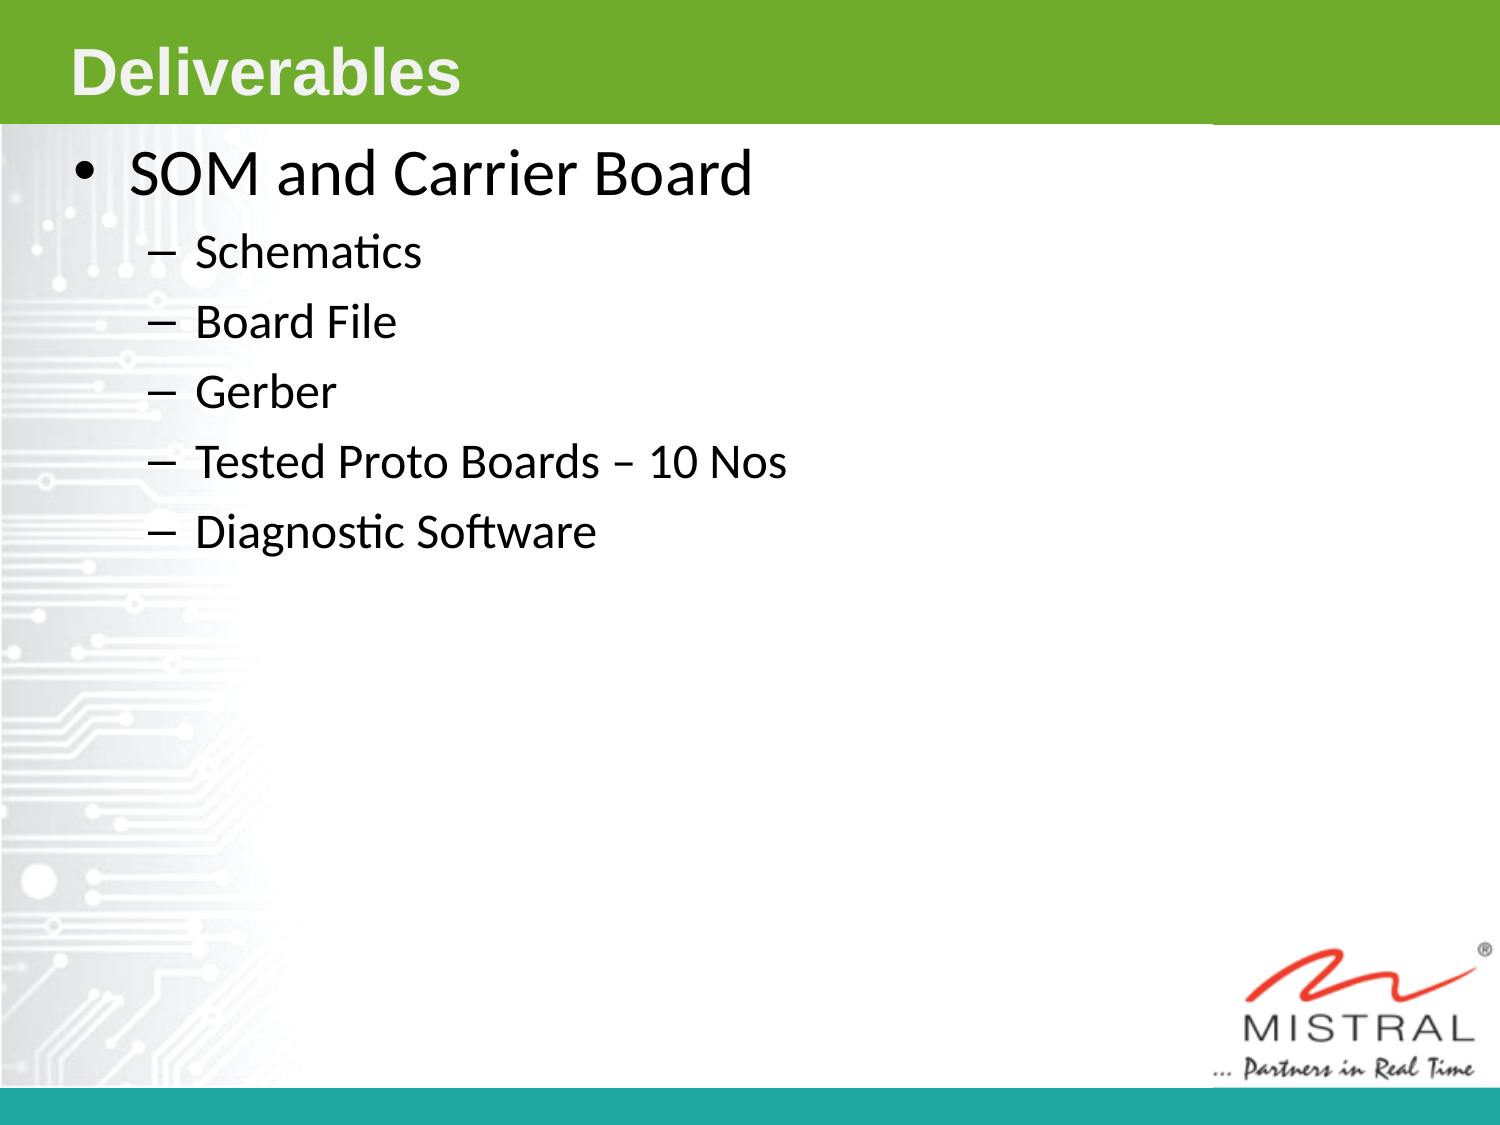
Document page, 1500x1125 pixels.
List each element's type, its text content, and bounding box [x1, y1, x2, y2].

picture [1213, 937, 1500, 1088]
list SOM and Carrier Board Schematics Board File Gerber Tested Proto Boards – 10 Nos Diagnostic Software [58, 121, 1408, 864]
title Deliverables [55, 9, 1406, 128]
